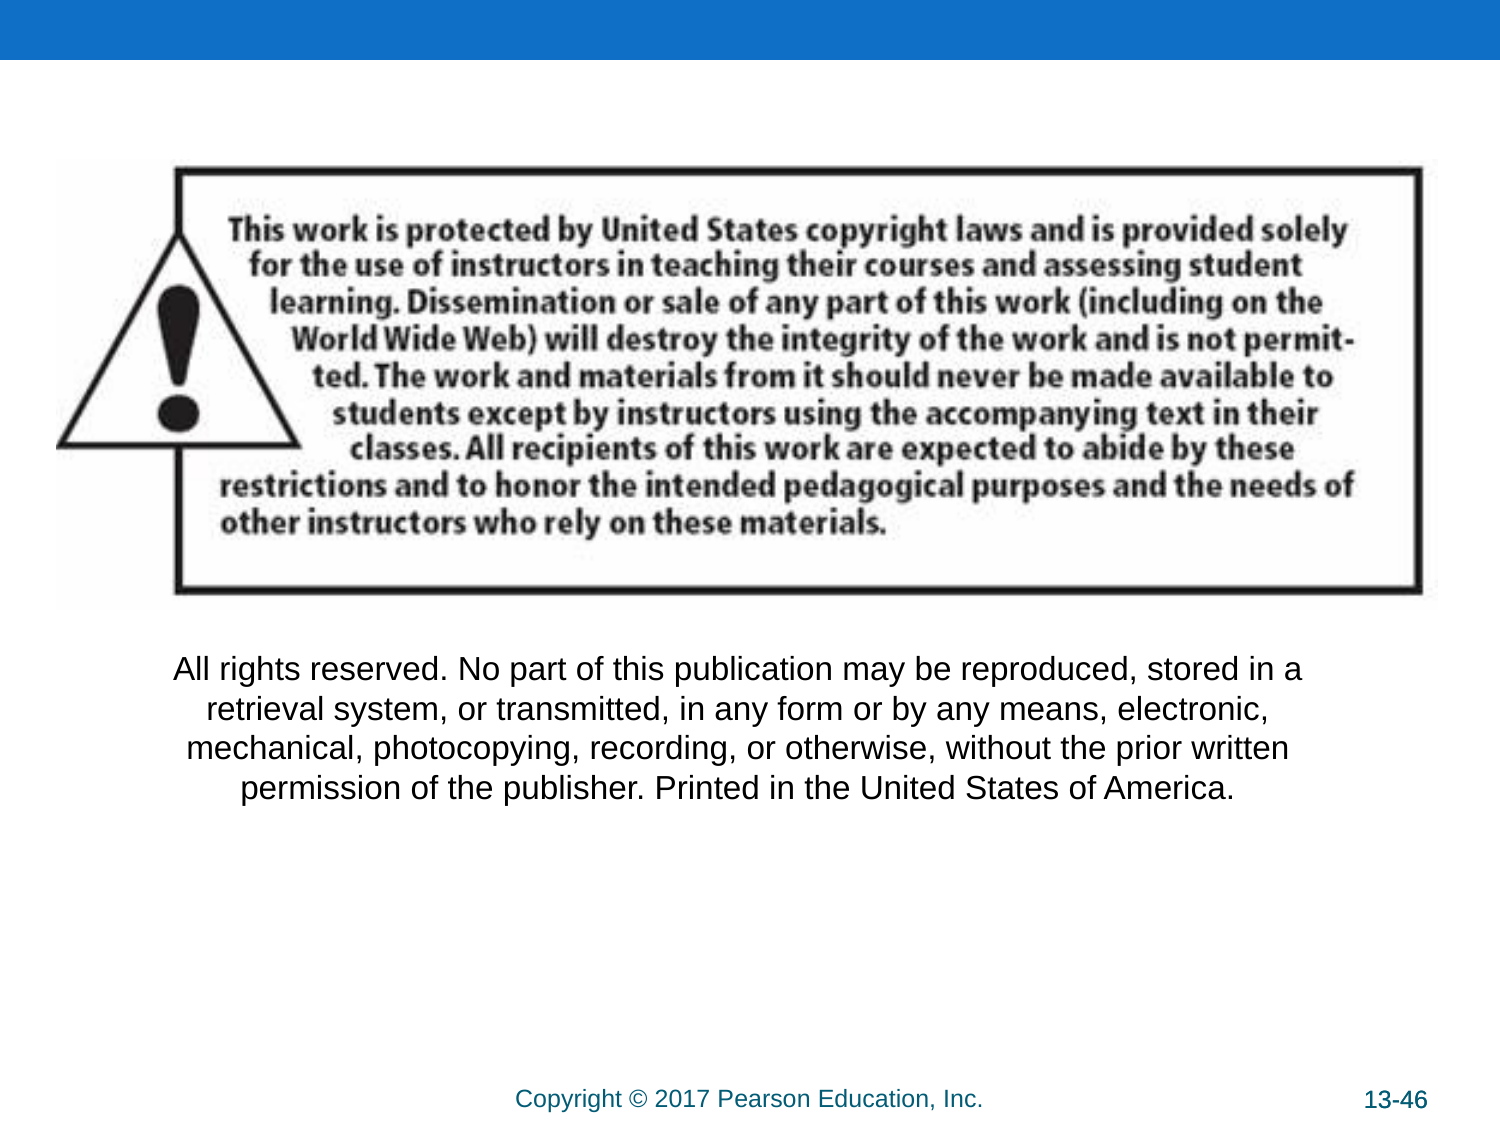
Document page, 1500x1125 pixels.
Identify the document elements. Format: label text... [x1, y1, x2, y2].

picture [641, 1100, 647, 1107]
text_box All rights reserved. No part of this publication may be reproduced, stored in a retrieval system, or transmitted, in any form or by any means, electronic, mechanical, photocopying, recording, or otherwise, without the prior written permission of the publisher. Printed in the United States of America. [116, 639, 1362, 814]
picture [55, 159, 1439, 611]
